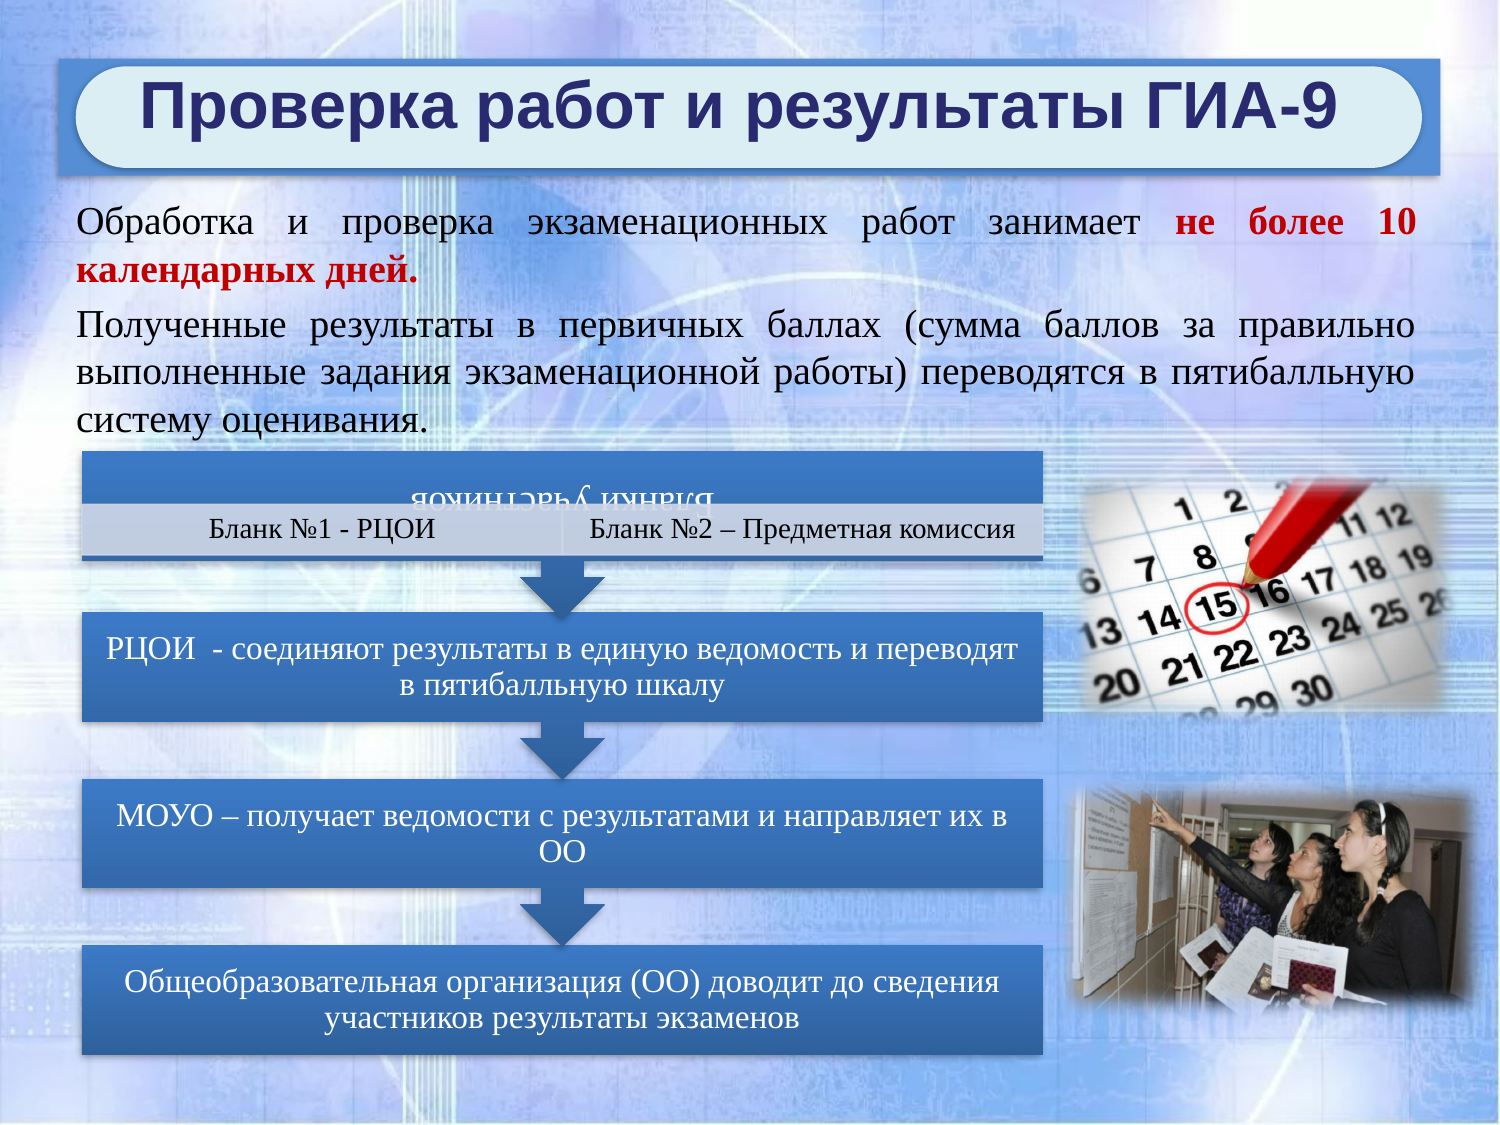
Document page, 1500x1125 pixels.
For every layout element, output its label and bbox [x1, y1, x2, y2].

text_box [58, 58, 1441, 176]
picture [0, 0, 1500, 1125]
text_box [81, 445, 1044, 1055]
